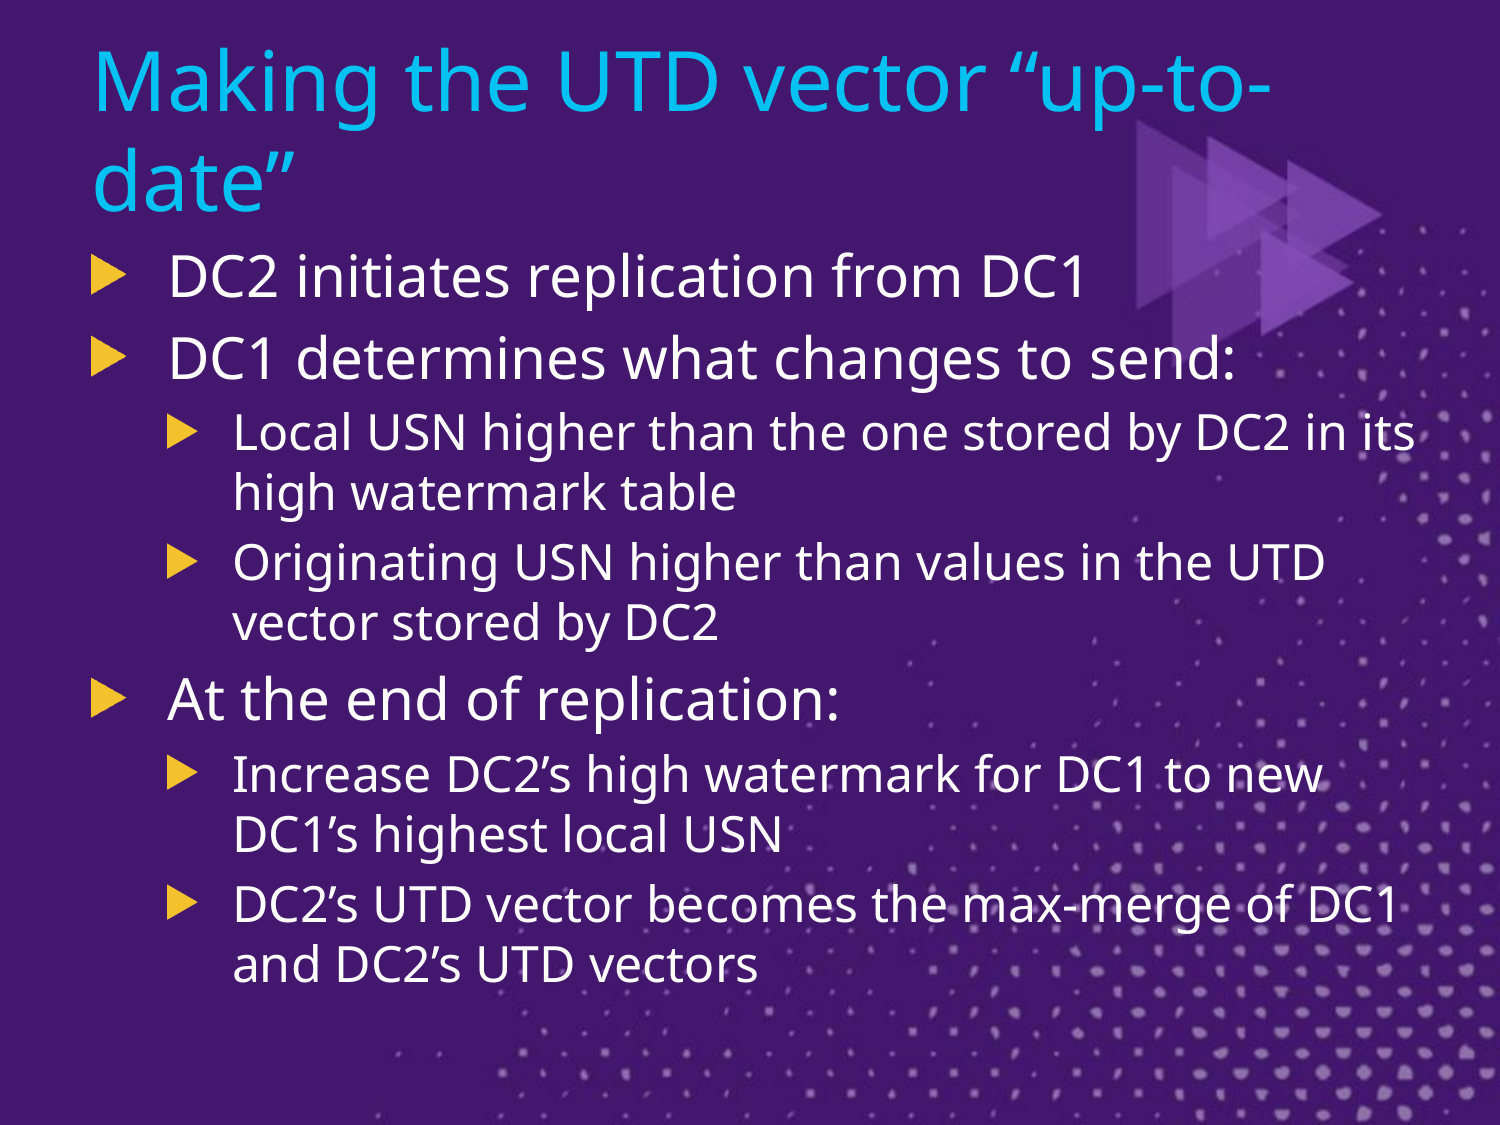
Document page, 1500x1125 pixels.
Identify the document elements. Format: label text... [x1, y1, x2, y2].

list DC2 initiates replication from DC1 DC1 determines what changes to send: Local USN higher than the one stored by DC2 in its high watermark table Originating USN higher than values in the UTD vector stored by DC2 At the end of replication: Increase DC2’s high watermark for DC1 to new DC1’s highest local USN DC2’s UTD vector becomes the max-merge of DC1 and DC2’s UTD vectors [76, 231, 1436, 560]
picture [0, 0, 1500, 1125]
title Making the UTD vector “up-to-date” [76, 78, 1449, 179]
